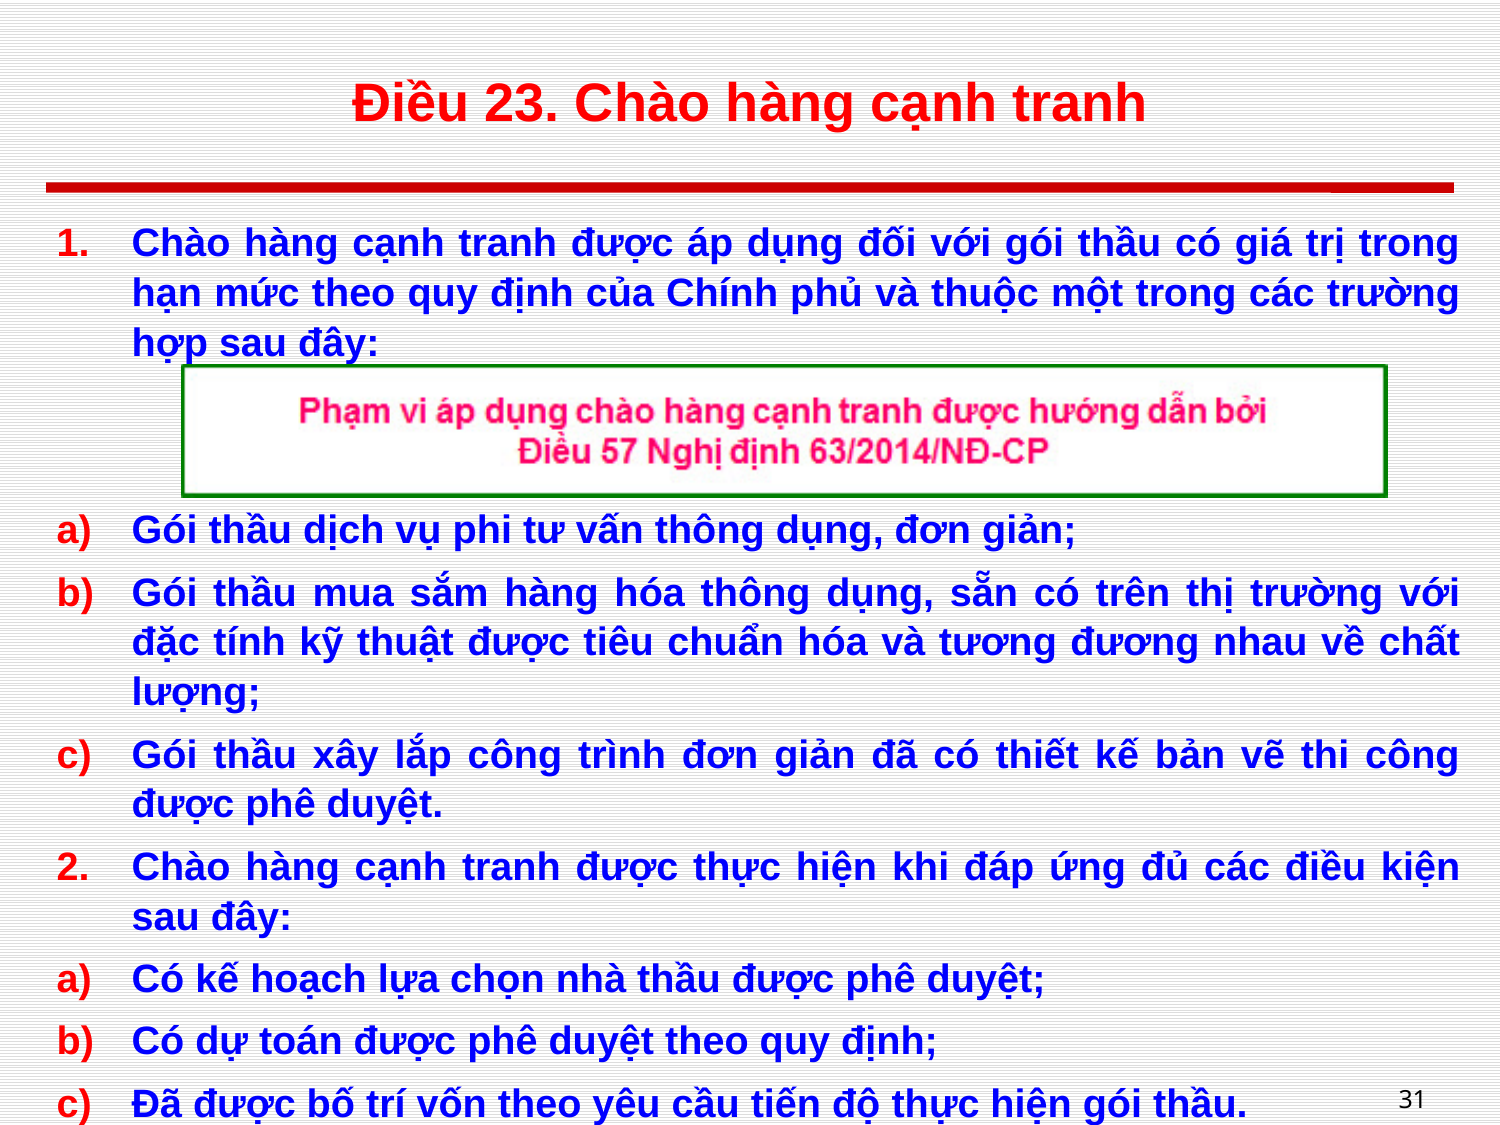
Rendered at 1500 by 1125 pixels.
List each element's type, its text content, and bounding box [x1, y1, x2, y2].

title Điều 23. Chào hàng cạnh tranh [38, 24, 1463, 175]
text_box Chào hàng cạnh tranh được áp dụng đối với gói thầu có giá trị trong hạn mức theo quy định của Chính phủ và thuộc một trong các trường hợp sau đây: Gói thầu dịch vụ phi tư vấn thông dụng, đơn giản; Gói thầu mua sắm hàng hóa thông dụng, sẵn có trên thị trường với đặc tính kỹ thuật được tiêu chuẩn hóa và tương đương nhau về chất lượng; Gói thầu xây lắp công trình đơn giản đã có thiết kế bản vẽ thi công được phê duyệt. Chào hàng cạnh tranh được thực hiện khi đáp ứng đủ các điều kiện sau đây: Có kế hoạch lựa chọn nhà thầu được phê duyệt; Có dự toán được phê duyệt theo quy định; Đã được bố trí vốn theo yêu cầu tiến độ thực hiện gói thầu. [23, 199, 1477, 1088]
picture [181, 364, 1388, 498]
